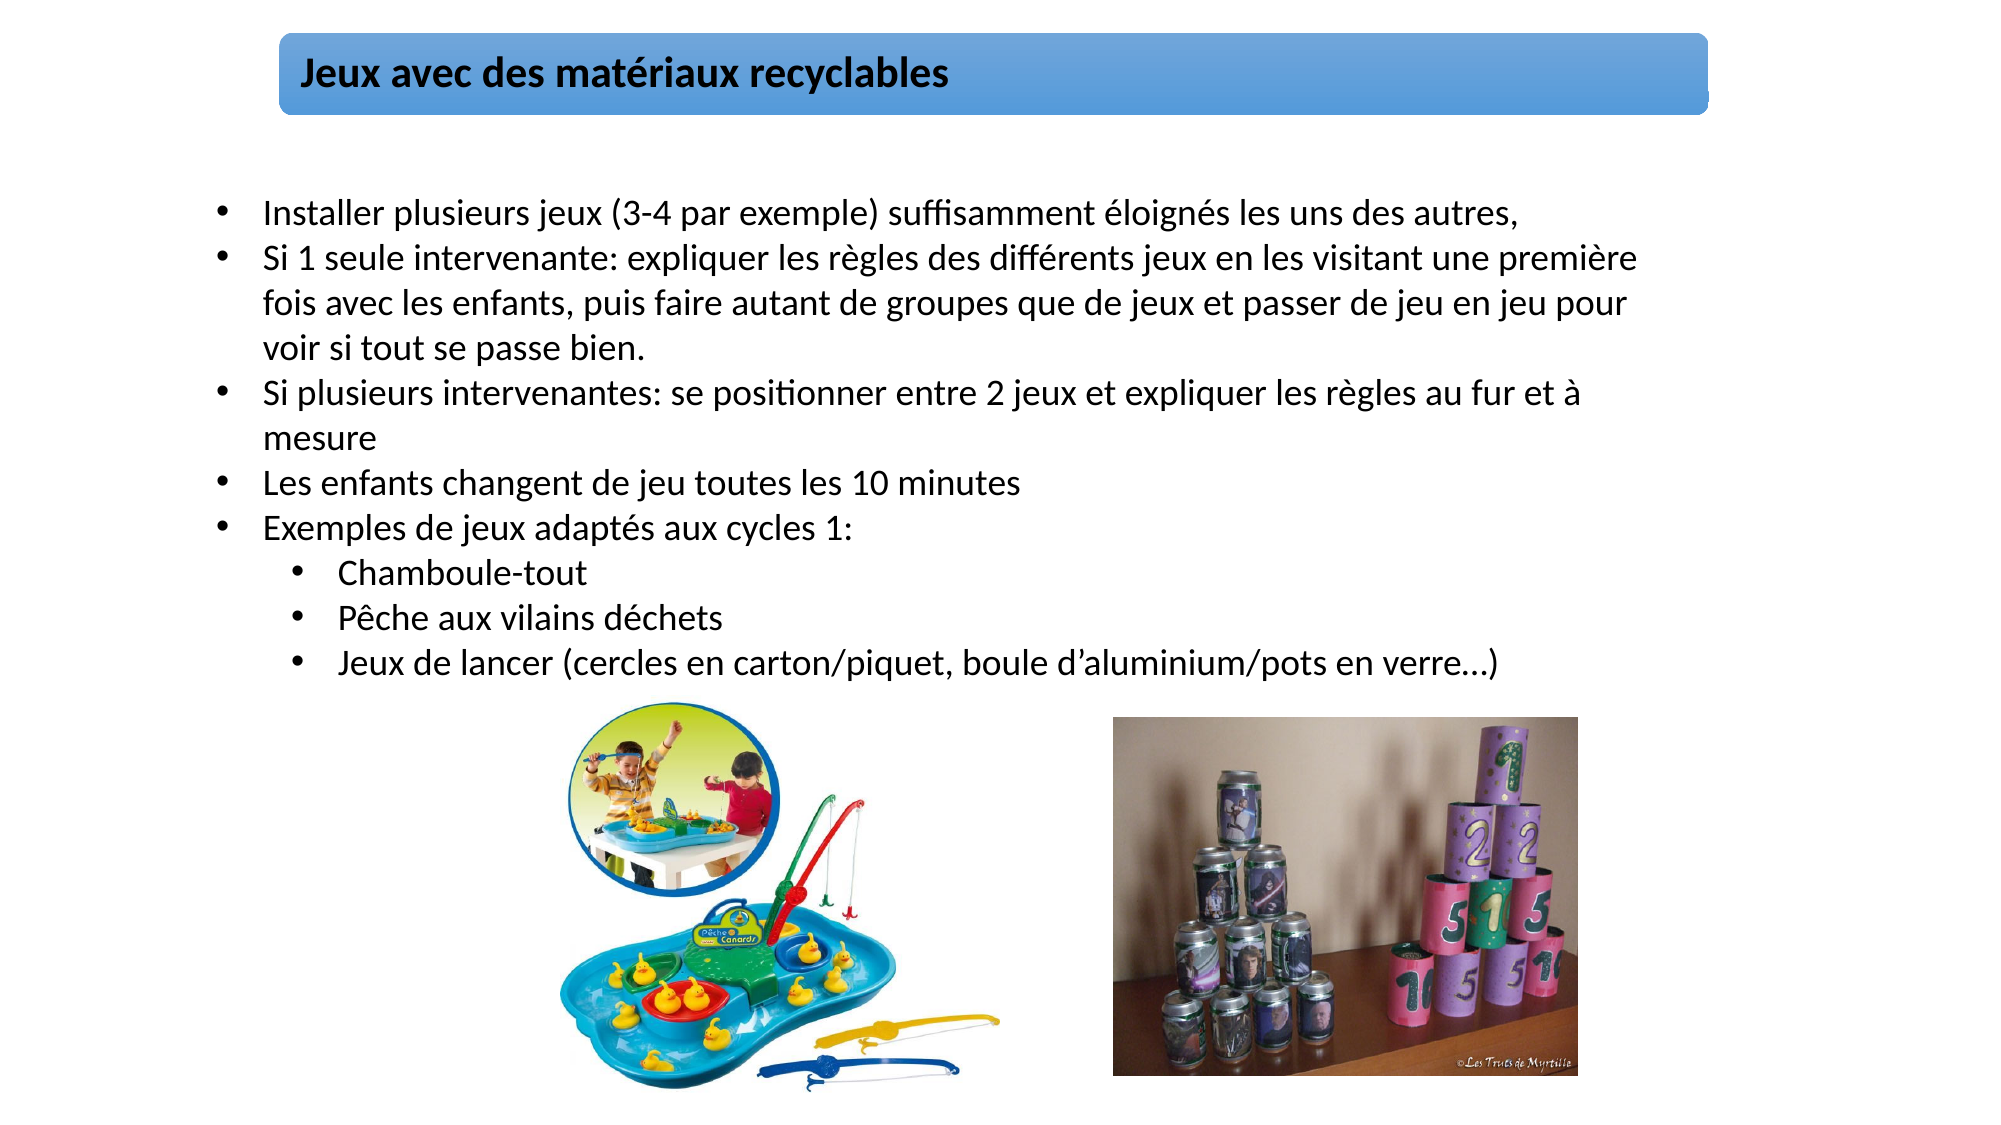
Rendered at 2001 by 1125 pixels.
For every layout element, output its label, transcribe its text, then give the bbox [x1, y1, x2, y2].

text_box Installer plusieurs jeux (3-4 par exemple) suffisamment éloignés les uns des autres, Si 1 seule intervenante: expliquer les règles des différents jeux en les visitant une première fois avec les enfants, puis faire autant de groupes que de jeux et passer de jeu en jeu pour voir si tout se passe bien. Si plusieurs intervenantes: se positionner entre 2 jeux et expliquer les règles au fur et à mesure Les enfants changent de jeu toutes les 10 minutes Exemples de jeux adaptés aux cycles 1: Chamboule-tout Pêche aux vilains déchets Jeux de lancer (cercles en carton/piquet, boule d’aluminium/pots en verre…) [201, 180, 1692, 691]
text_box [279, 30, 1709, 117]
picture [1113, 717, 1578, 1076]
picture [560, 695, 1001, 1099]
